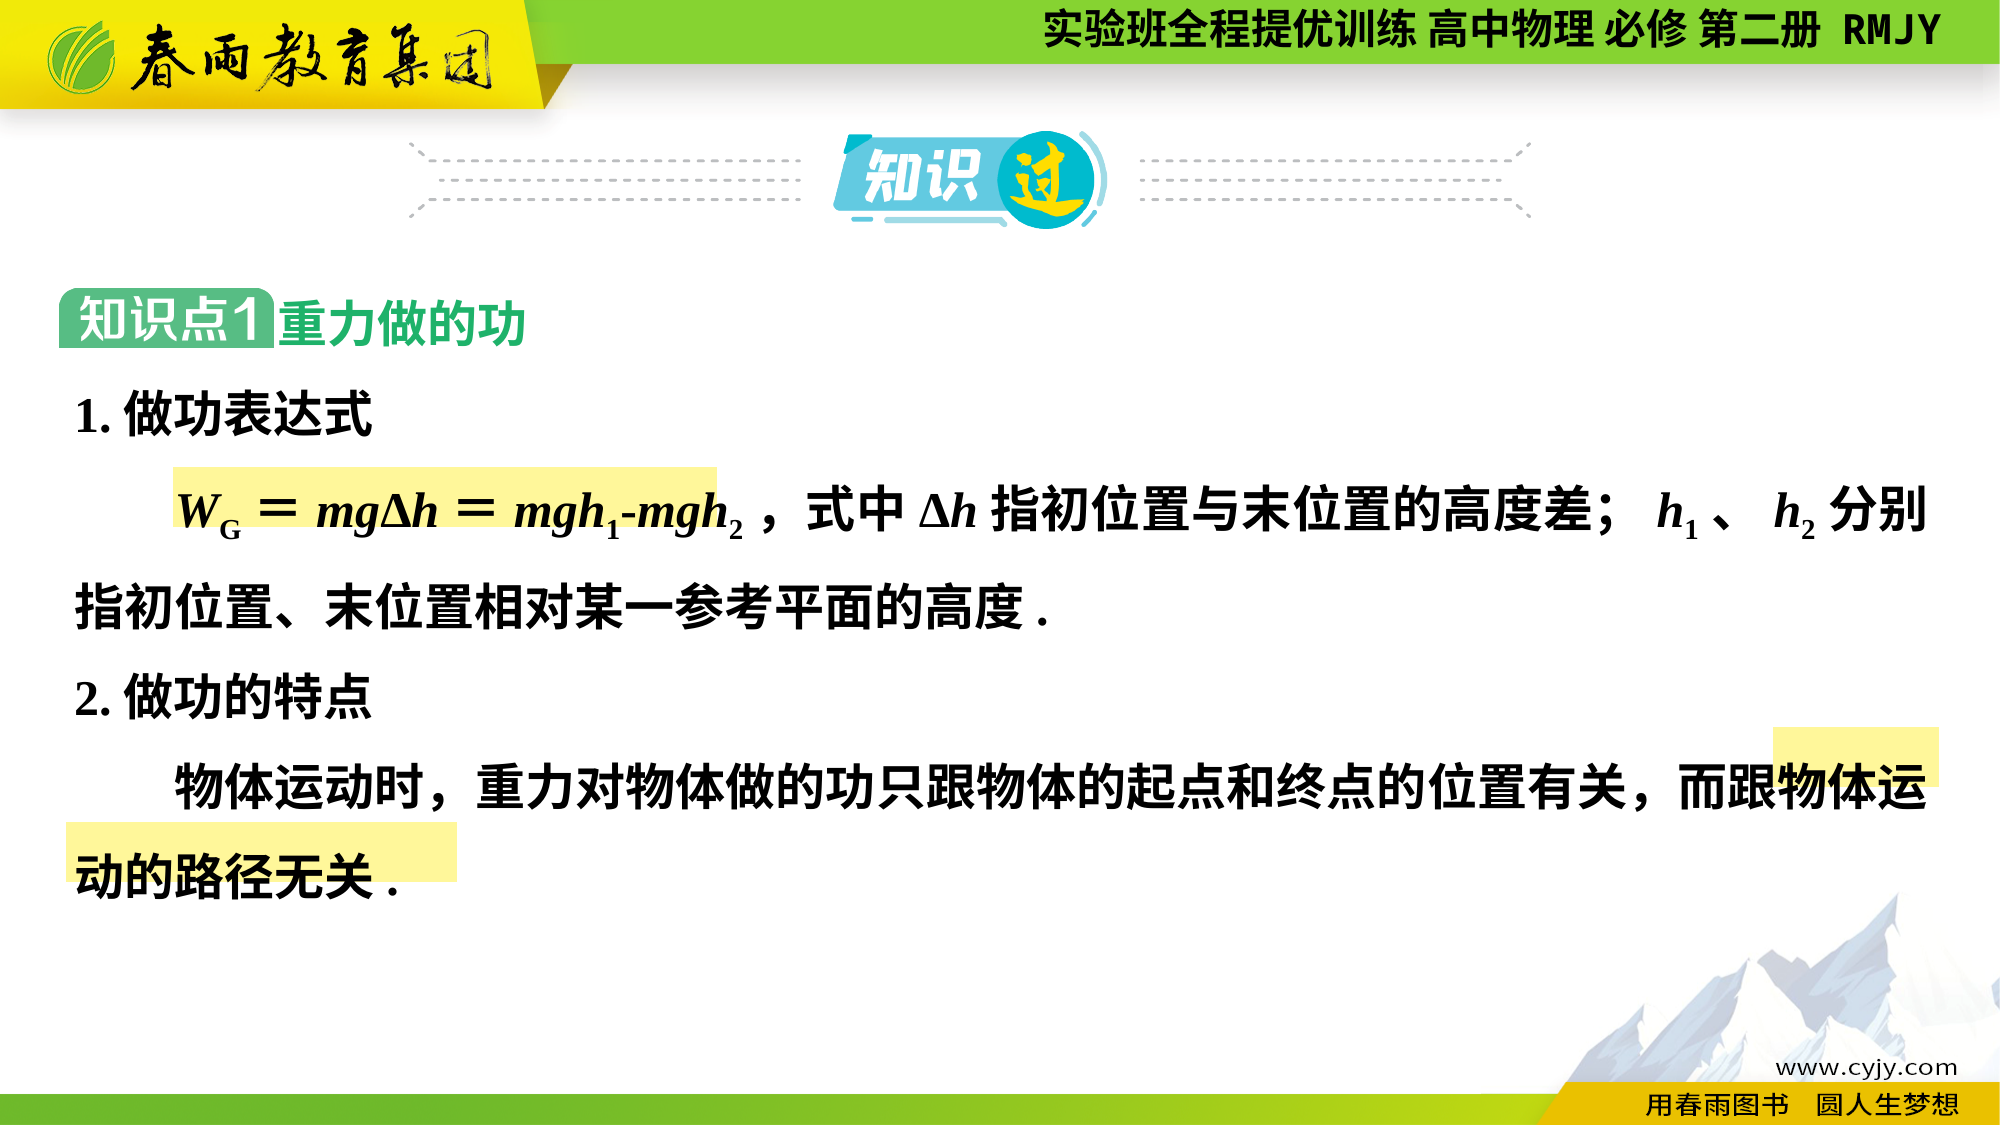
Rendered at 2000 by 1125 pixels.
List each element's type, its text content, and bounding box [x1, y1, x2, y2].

list 重力做的功 1.做功表达式 WG＝mgΔh＝mgh1-mgh2，式中Δh指初位置与末位置的高度差；h1、h2分别指初位置、末位置相对某一参考平面的高度. 2.做功的特点 物体运动时，重力对物体做的功只跟物体的起点和终点的位置有关，而跟物体运动的路径无关. [59, 255, 1944, 907]
picture [0, 0, 2000, 1125]
